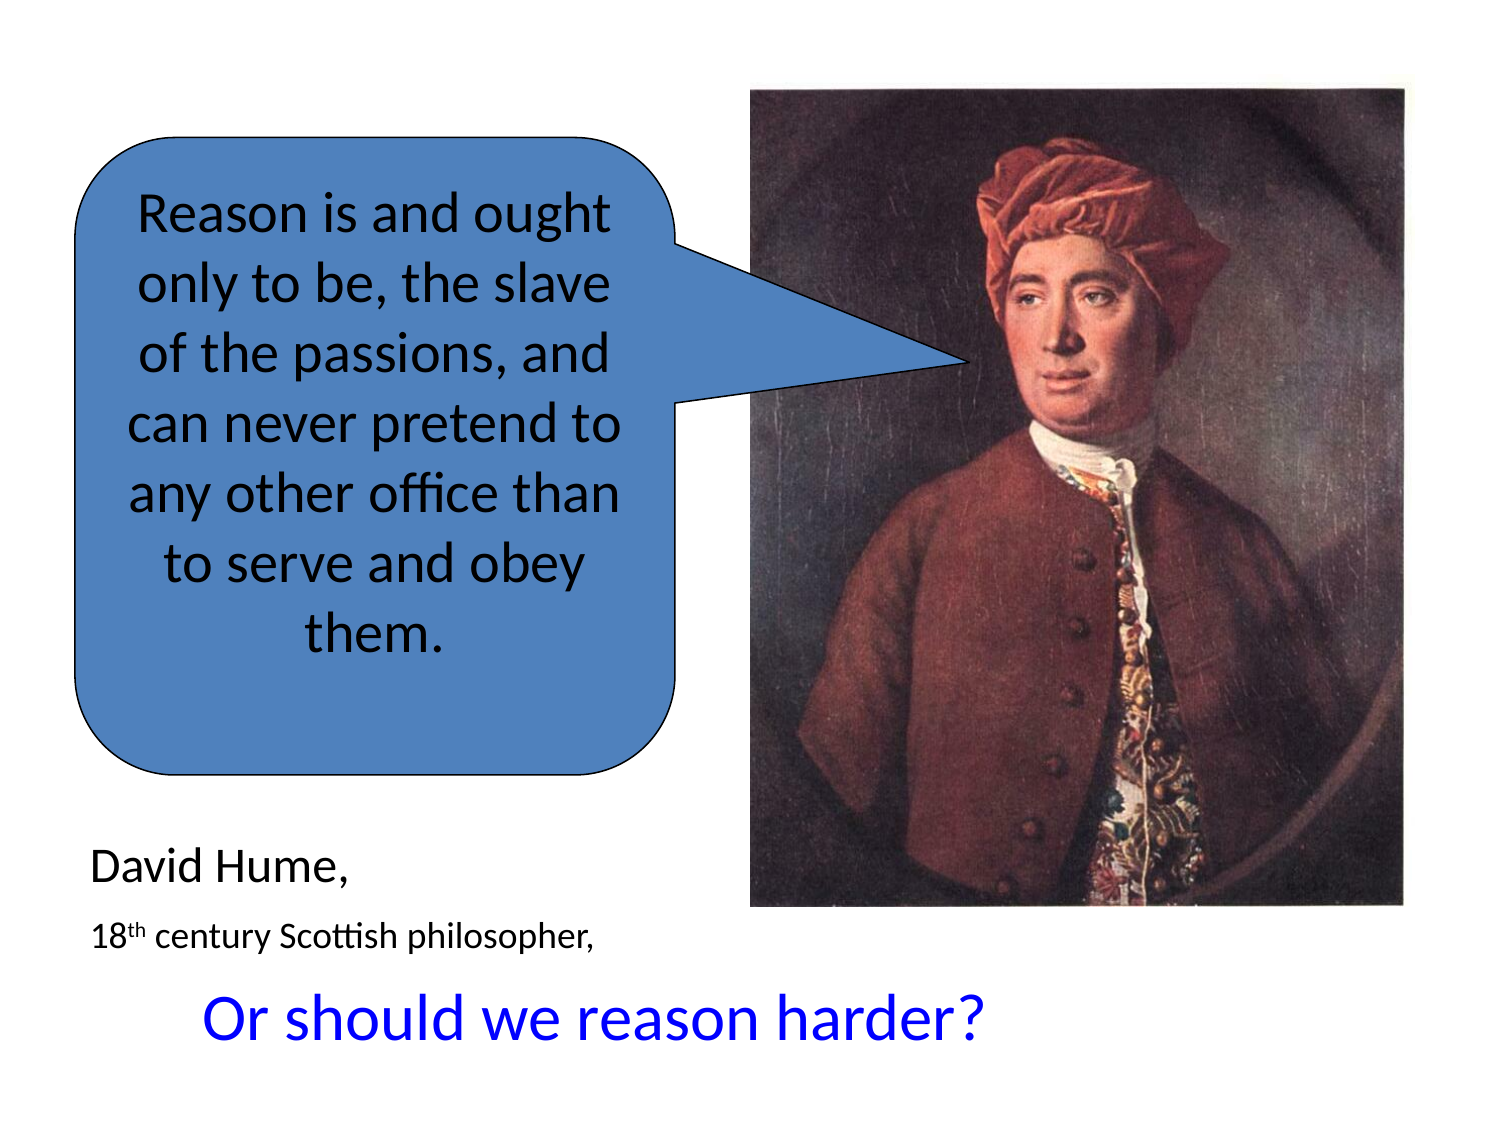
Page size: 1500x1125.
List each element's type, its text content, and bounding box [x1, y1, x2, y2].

text_box David Hume, 18th century Scottish philosopher, [74, 824, 763, 964]
list Or should we reason harder? [187, 975, 1500, 1068]
picture [749, 74, 1415, 907]
text_box Reason is and ought only to be, the slave of the passions, and can never pretend to any other office than to serve and obey them. [74, 137, 744, 775]
